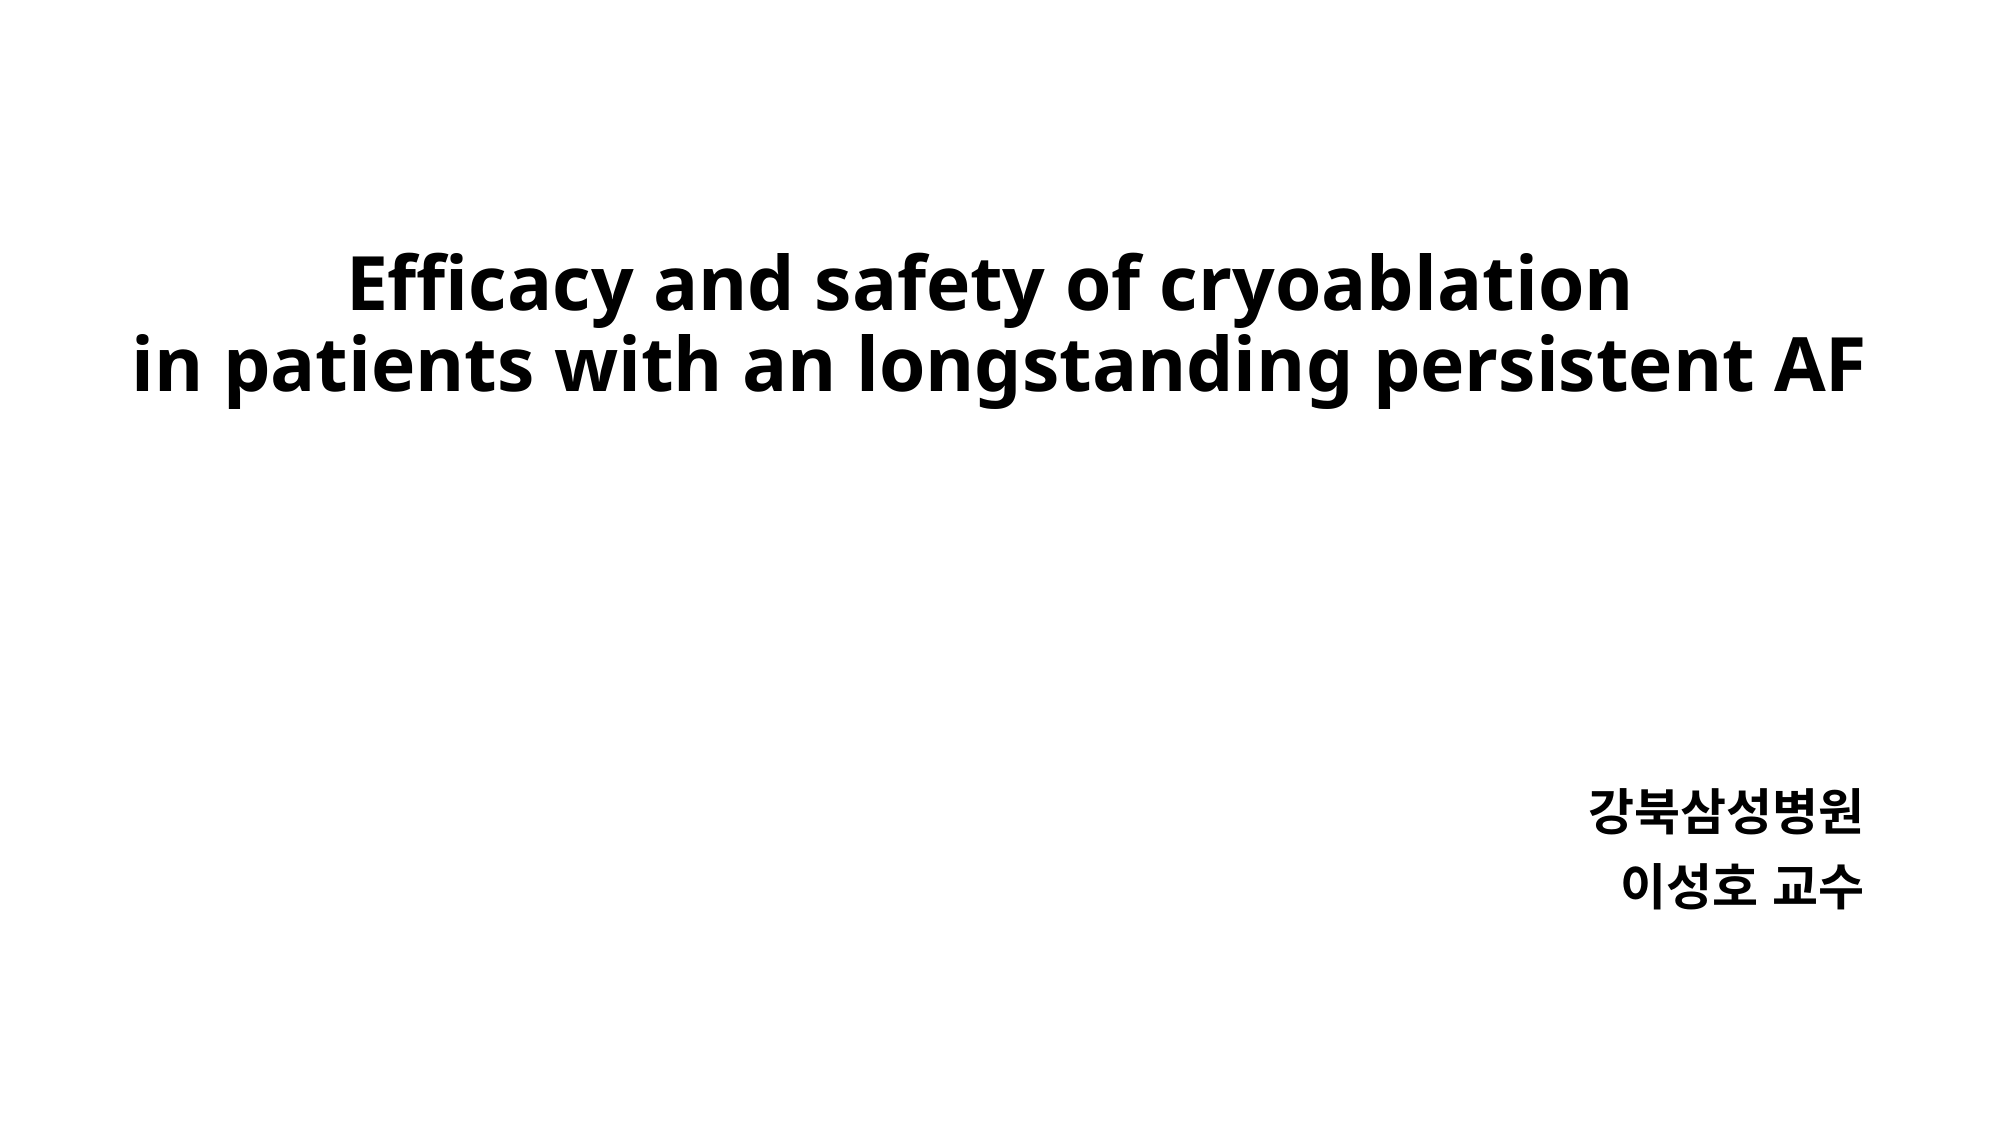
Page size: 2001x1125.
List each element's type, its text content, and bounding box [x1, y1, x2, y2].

title Efficacy and safety of cryoablation in patients with an longstanding persistent AF [0, 217, 2000, 416]
subtitle 강북삼성병원 이성호 교수 [1517, 779, 1880, 951]
